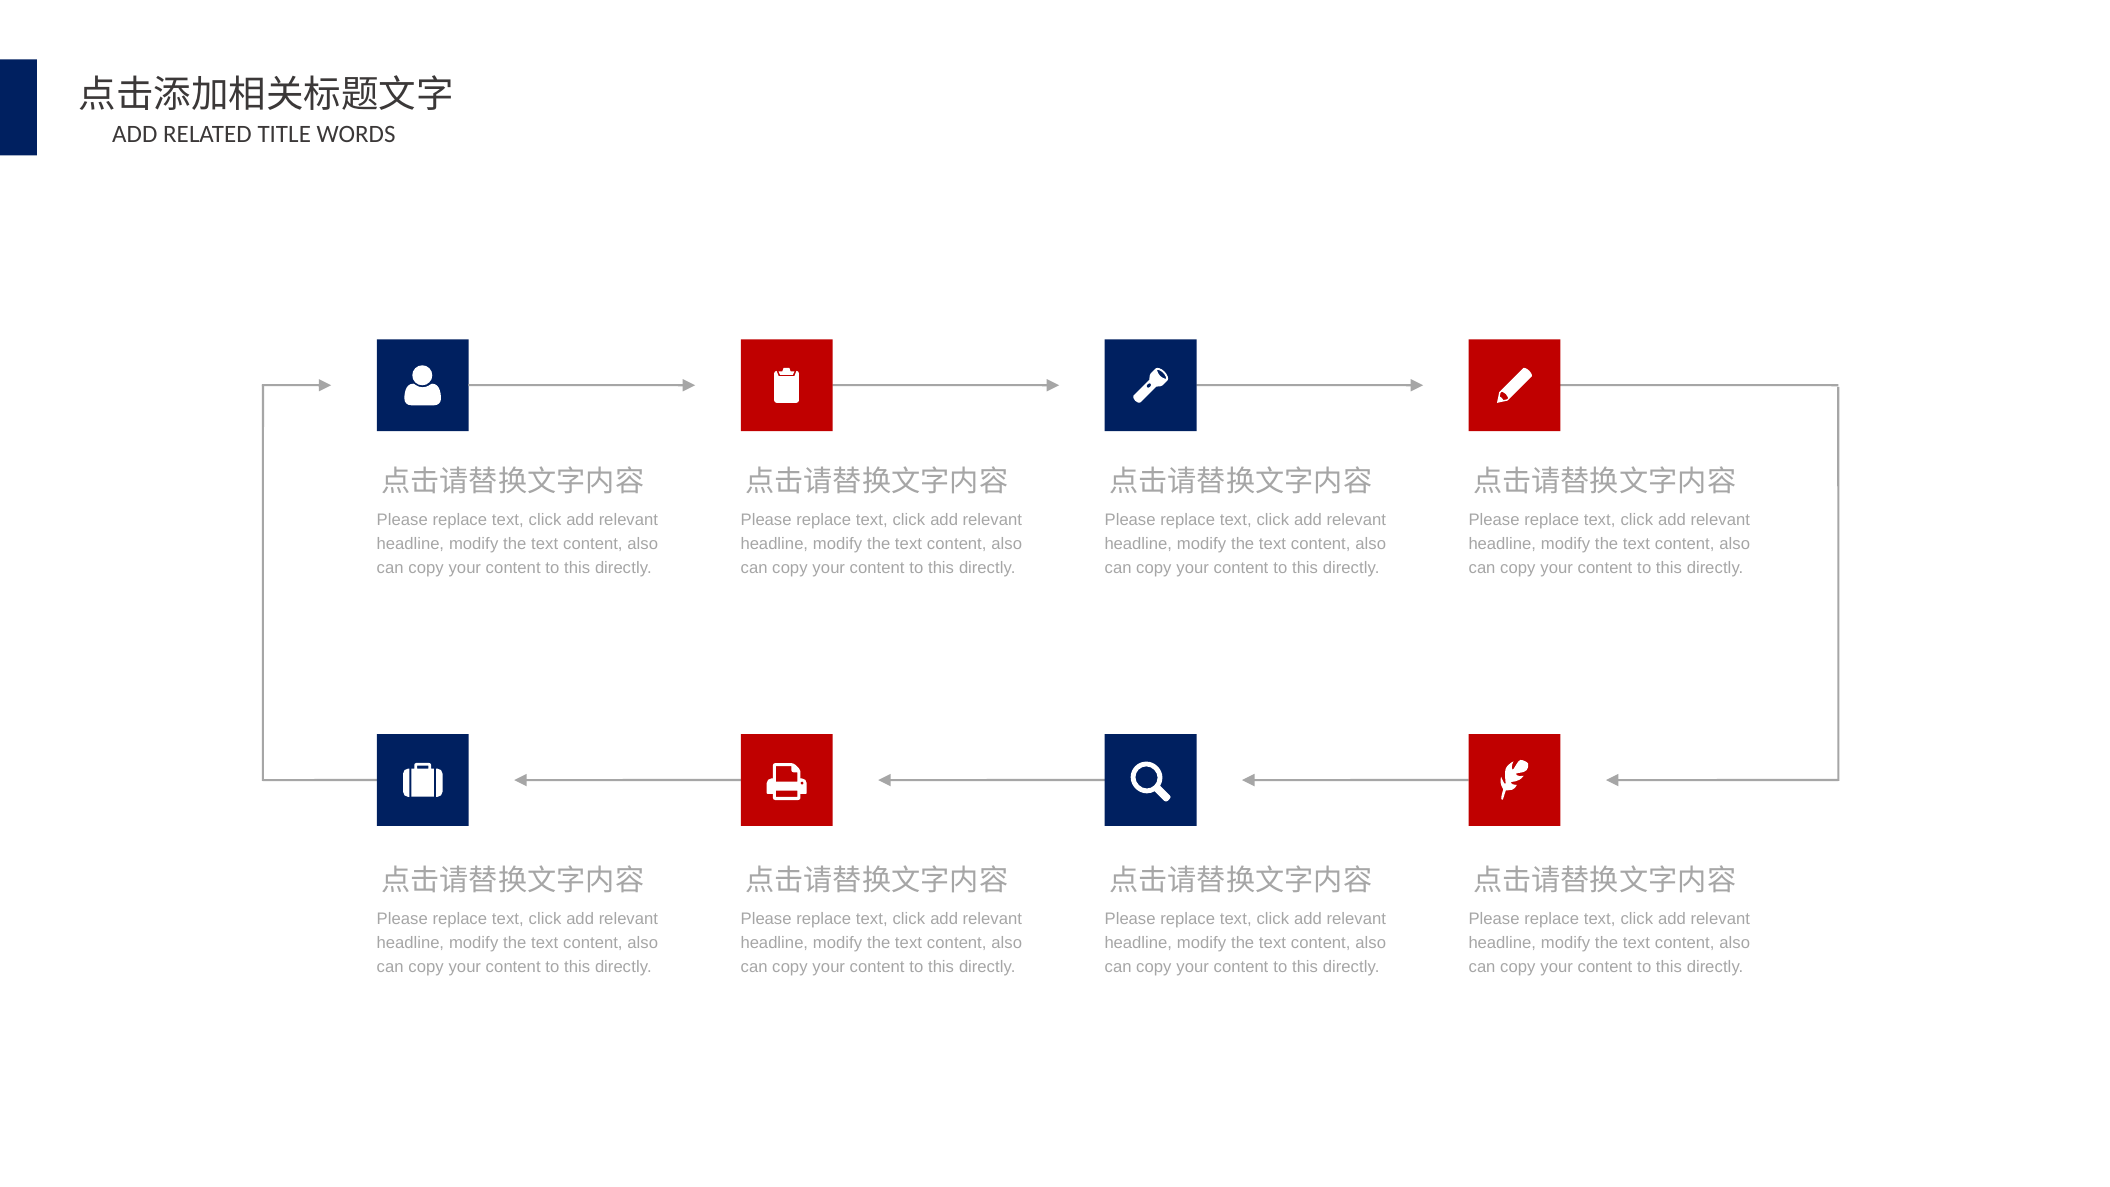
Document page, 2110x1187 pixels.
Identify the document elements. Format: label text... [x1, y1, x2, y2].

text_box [1104, 734, 1197, 826]
text_box 点击请替换文字内容 [745, 854, 1109, 897]
text_box 点击请替换文字内容 [381, 454, 745, 497]
text_box Please replace text, click add relevant headline, modify the text content, also can copy your content to this directly. [376, 504, 680, 577]
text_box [376, 734, 469, 826]
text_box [740, 734, 833, 826]
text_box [1468, 734, 1561, 826]
text_box [469, 379, 696, 392]
text_box 点击请替换文字内容 [381, 854, 745, 897]
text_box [1104, 339, 1197, 432]
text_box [376, 339, 469, 432]
text_box Please replace text, click add relevant headline, modify the text content, also can copy your content to this directly. [1468, 504, 1772, 577]
text_box Please replace text, click add relevant headline, modify the text content, also can copy your content to this directly. [1104, 504, 1408, 577]
text_box 点击添加相关标题文字 [62, 61, 470, 123]
text_box [261, 379, 332, 392]
text_box Please replace text, click add relevant headline, modify the text content, also can copy your content to this directly. [740, 904, 1044, 977]
text_box ADD RELATED TITLE WORDS [96, 109, 413, 156]
text_box Please replace text, click add relevant headline, modify the text content, also can copy your content to this directly. [376, 904, 680, 977]
text_box [1242, 773, 1468, 787]
text_box 点击请替换文字内容 [1473, 454, 1847, 497]
text_box 点击请替换文字内容 [1109, 454, 1473, 497]
text_box [1197, 379, 1424, 392]
text_box 点击请替换文字内容 [1473, 854, 1847, 897]
text_box 点击请替换文字内容 [745, 454, 1109, 497]
text_box [878, 773, 1104, 787]
text_box [514, 773, 740, 787]
text_box Please replace text, click add relevant headline, modify the text content, also can copy your content to this directly. [1104, 904, 1408, 977]
text_box Please replace text, click add relevant headline, modify the text content, also can copy your content to this directly. [740, 504, 1044, 577]
text_box 点击请替换文字内容 [1109, 854, 1473, 897]
text_box [1606, 773, 1839, 787]
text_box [740, 339, 833, 432]
text_box [833, 379, 1060, 392]
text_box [1468, 339, 1561, 432]
text_box Please replace text, click add relevant headline, modify the text content, also can copy your content to this directly. [1468, 904, 1772, 977]
